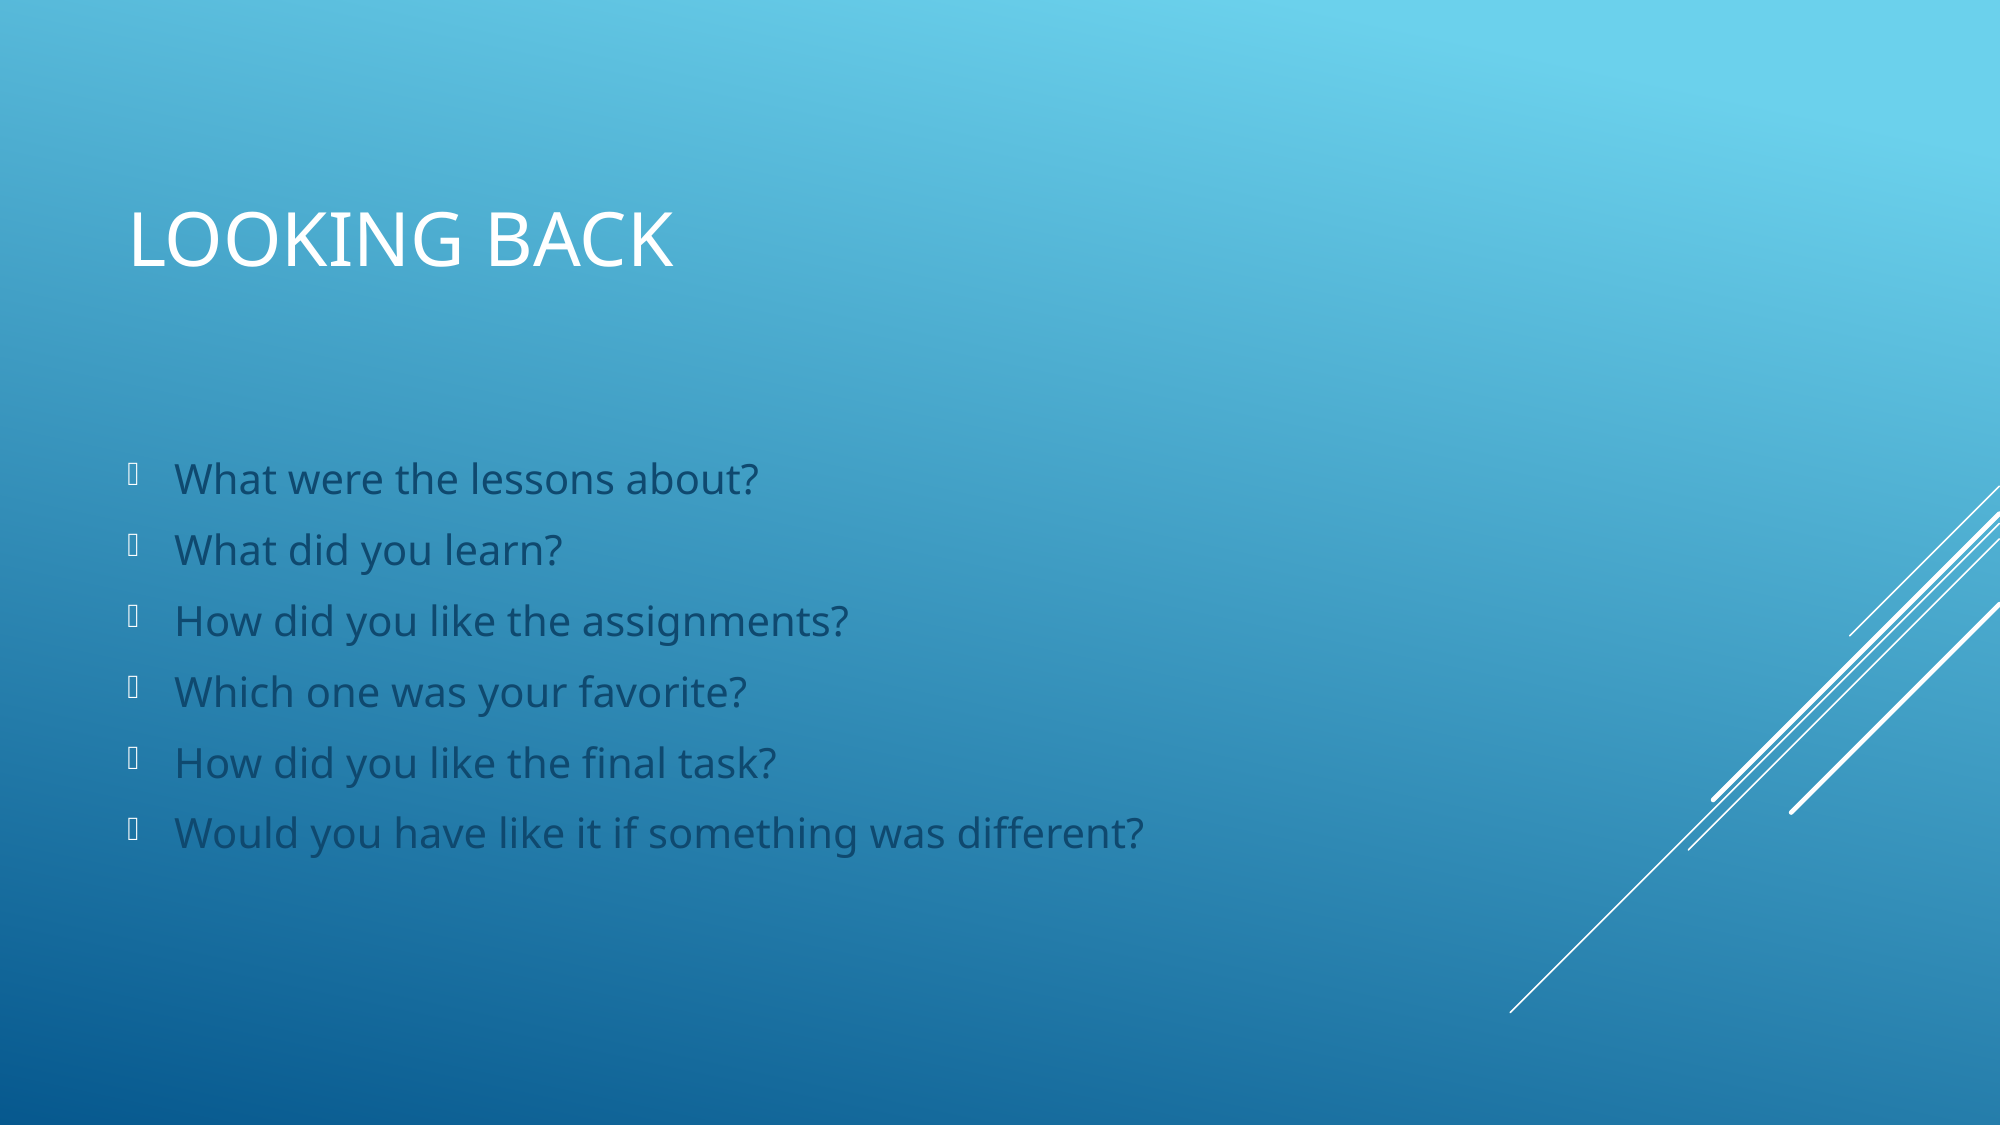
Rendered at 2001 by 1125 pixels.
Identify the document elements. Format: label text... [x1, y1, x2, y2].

list What were the lessons about? What did you learn? How did you like the assignments? Which one was your favorite? How did you like the final task? Would you have like it if something was different? [112, 429, 1513, 1023]
title Looking back [112, 112, 1513, 360]
